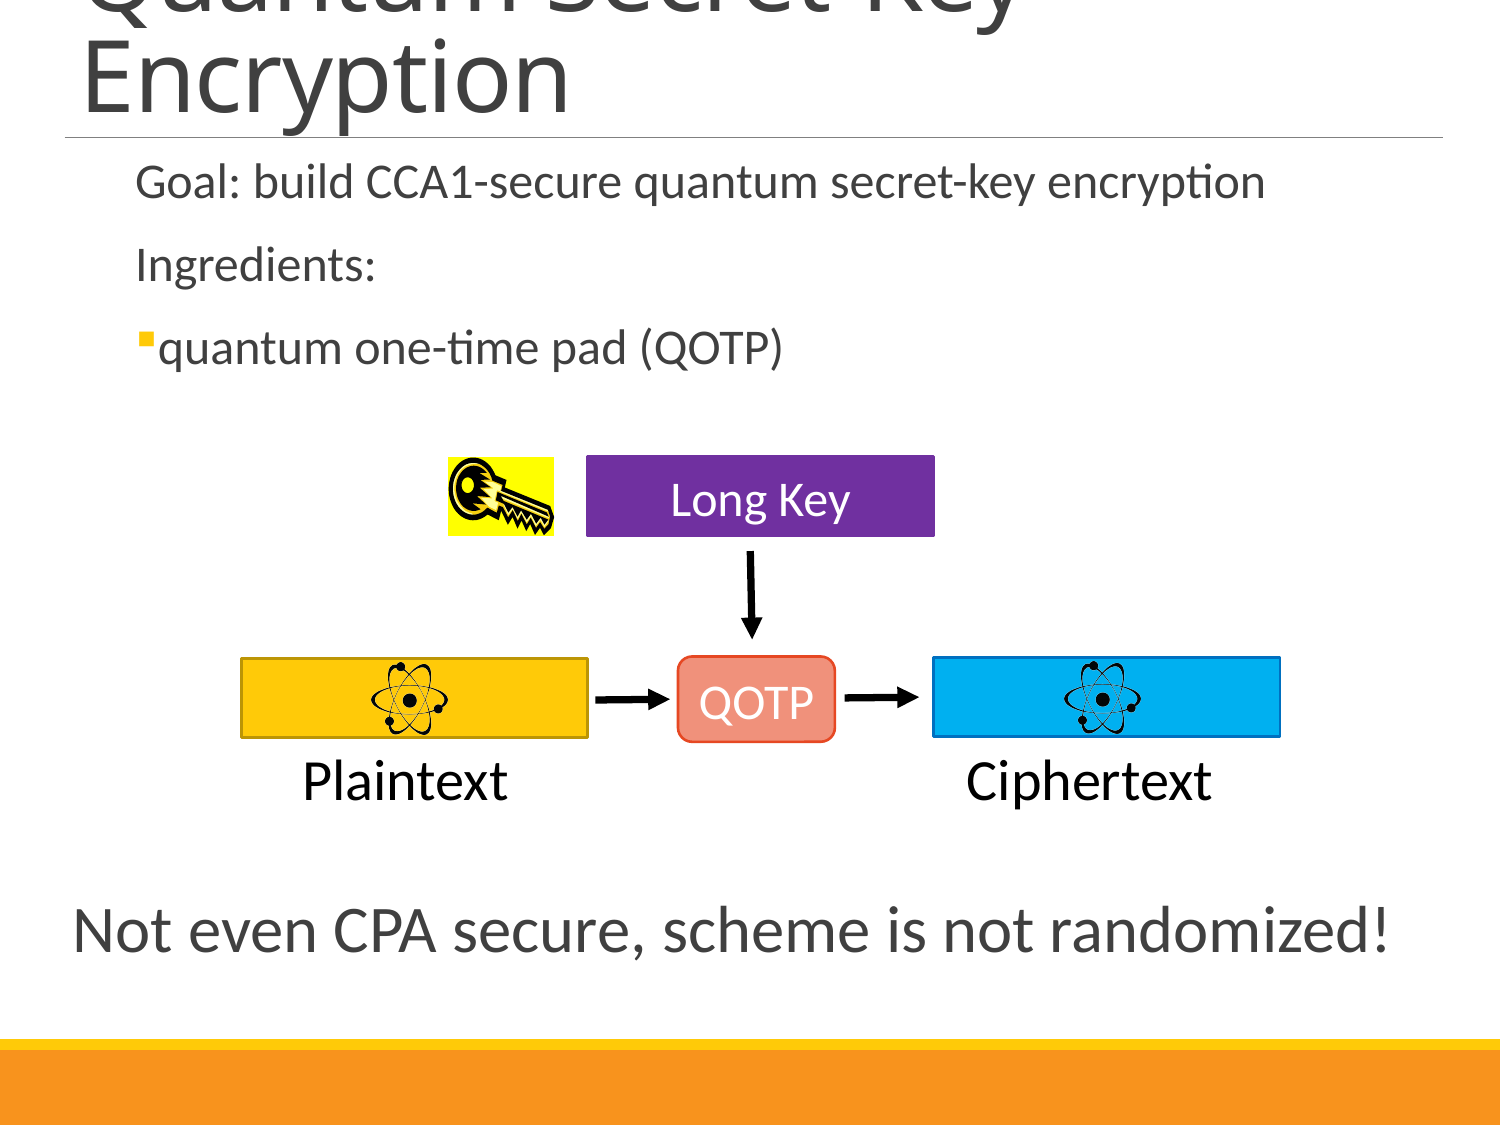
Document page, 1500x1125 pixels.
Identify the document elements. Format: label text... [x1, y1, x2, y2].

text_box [240, 456, 1281, 821]
list Goal: build CCA1-secure quantum secret-key encryption Ingredients: quantum one-time pad (QOTP) [135, 147, 1378, 478]
text_box Not even CPA secure, scheme is not randomized! [72, 887, 1478, 991]
title Quantum Secret-Key Encryption [64, 8, 1443, 141]
